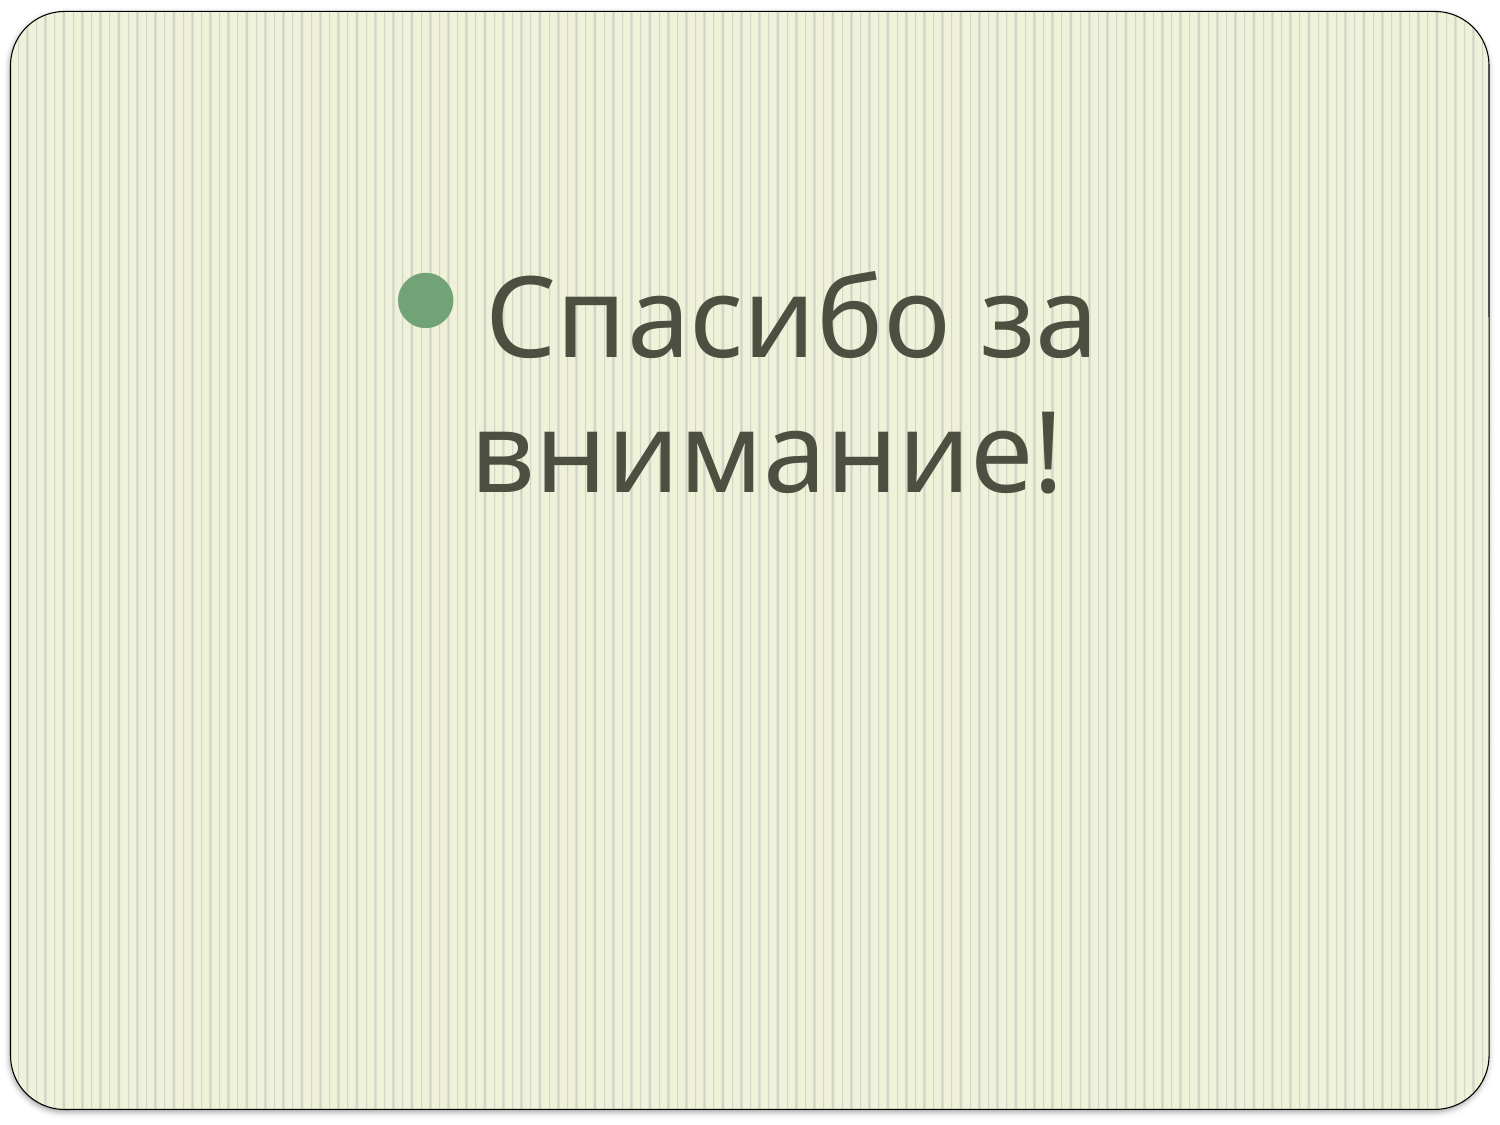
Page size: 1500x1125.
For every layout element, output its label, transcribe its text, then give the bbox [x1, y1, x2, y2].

list Спасибо за внимание! [64, 237, 1425, 988]
